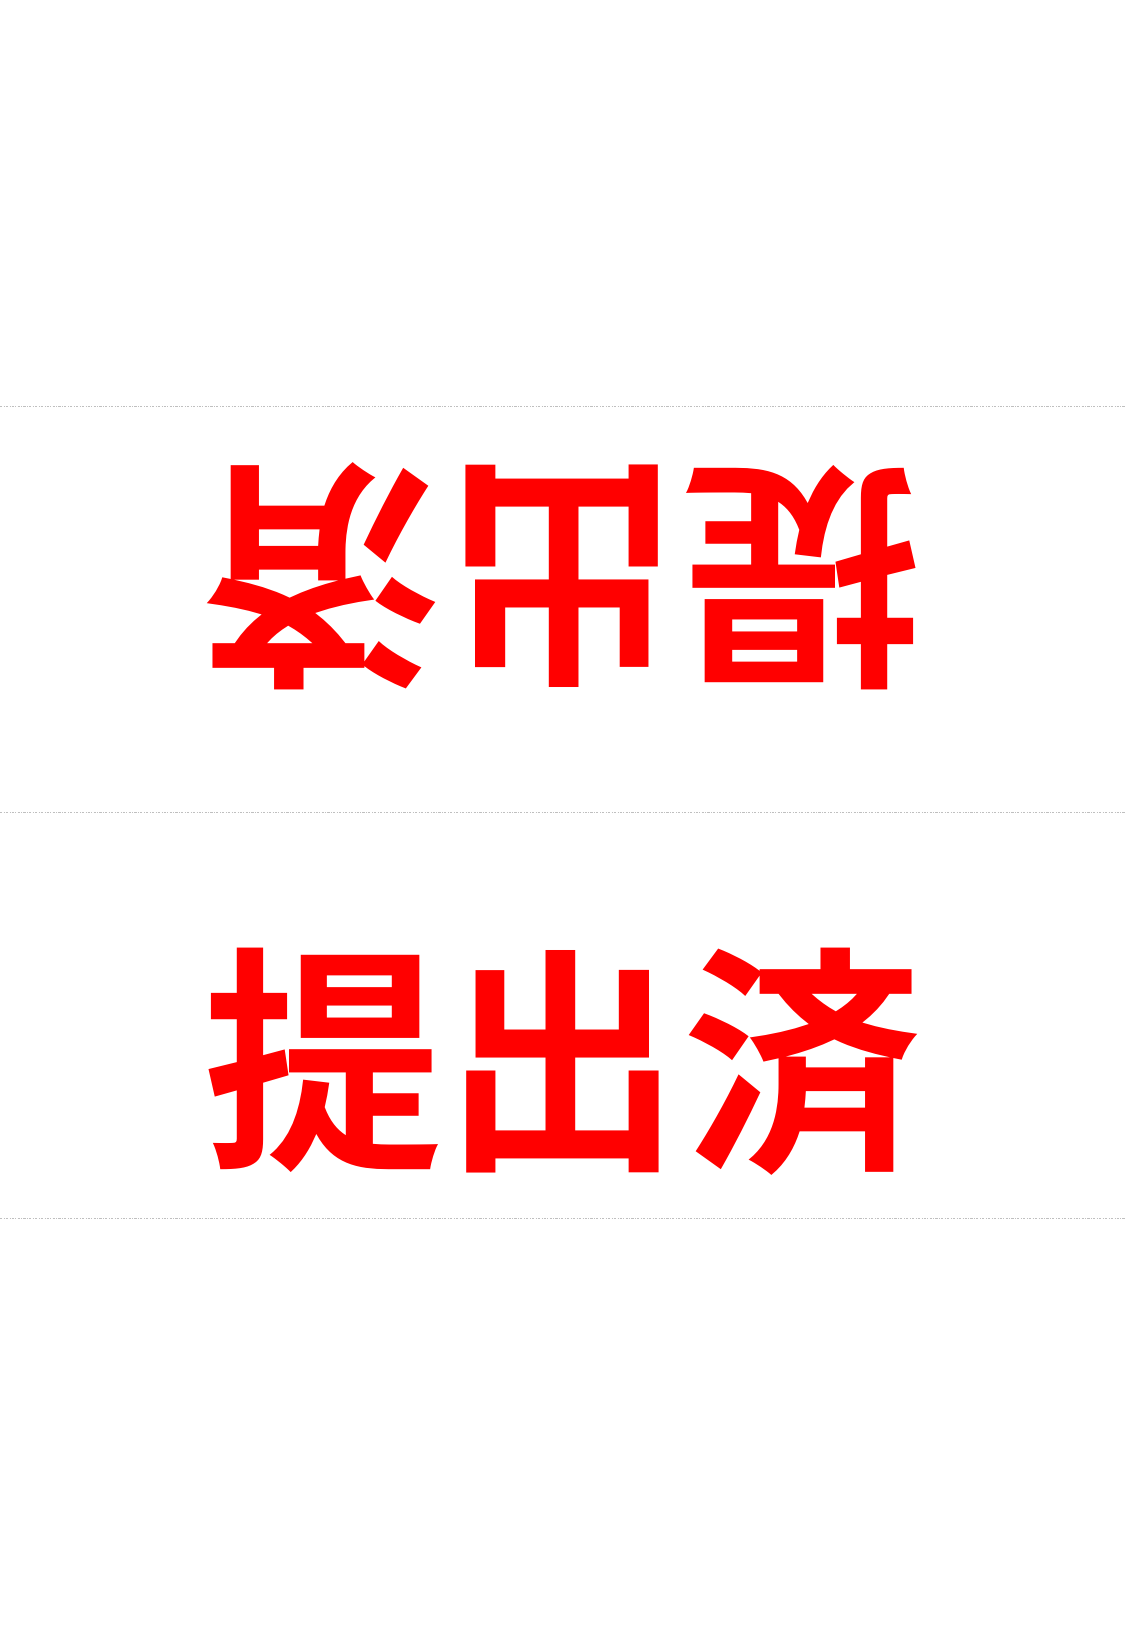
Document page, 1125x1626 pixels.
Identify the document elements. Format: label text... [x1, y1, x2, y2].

text_box 提出済 [188, 904, 937, 1207]
text_box 提出済 [188, 431, 937, 734]
